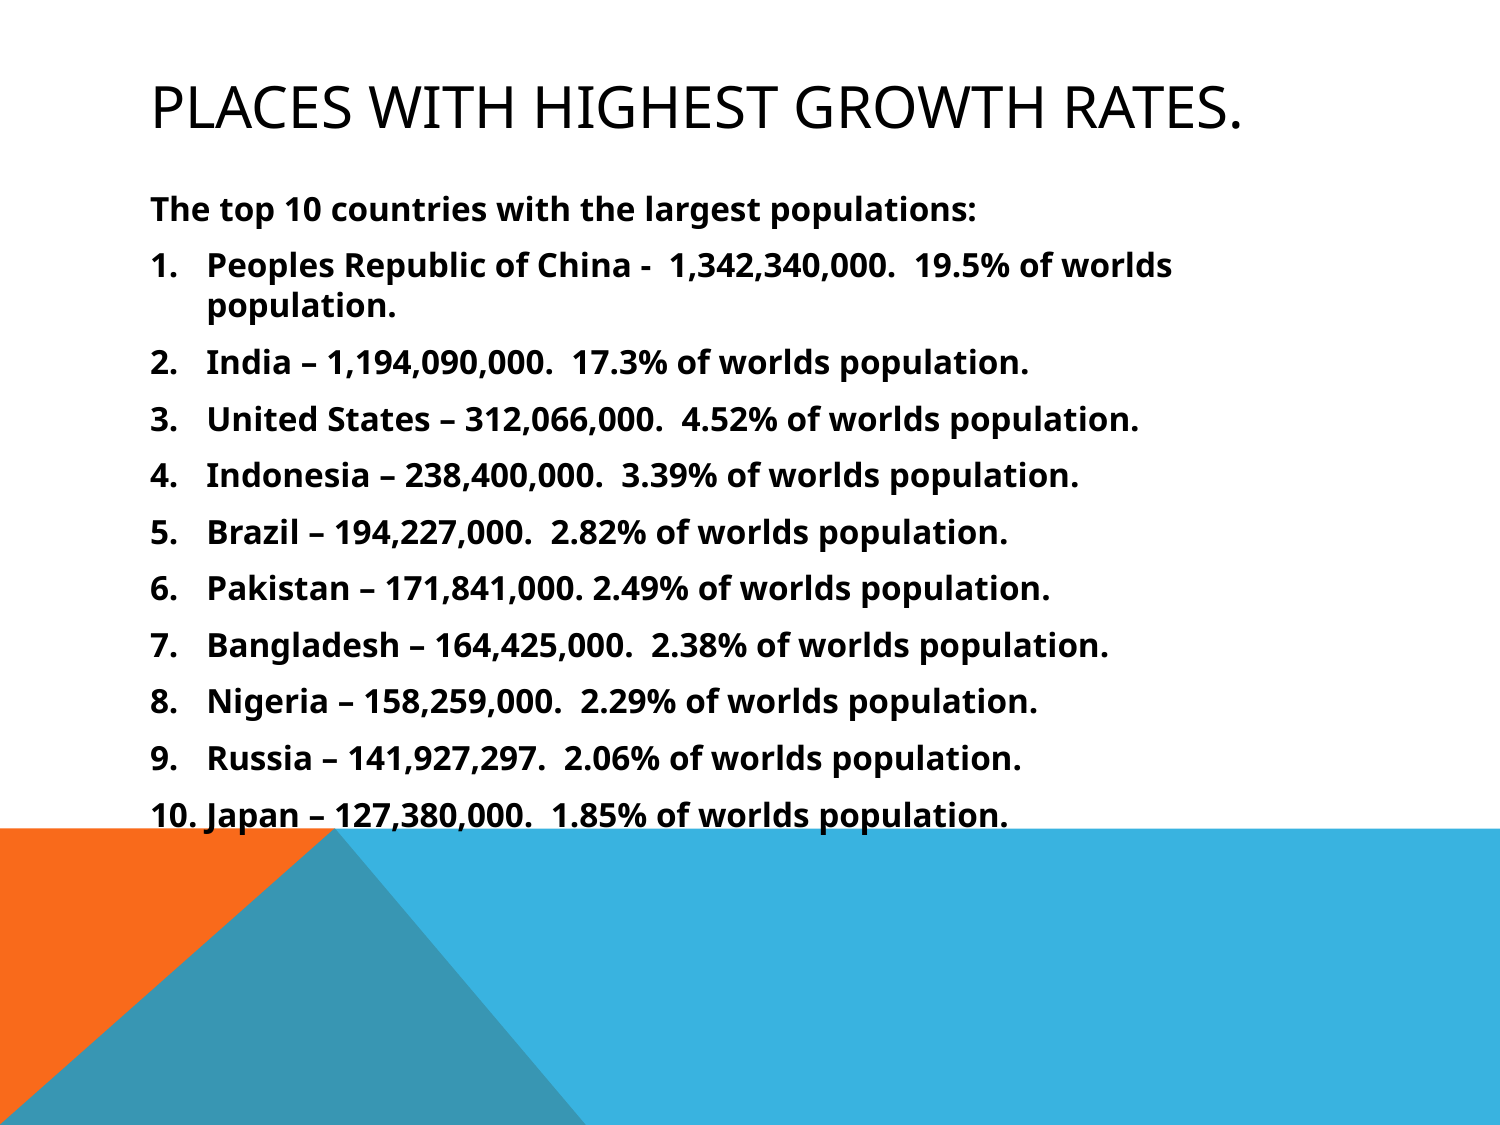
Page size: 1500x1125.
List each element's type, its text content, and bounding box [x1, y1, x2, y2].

title Places with highest growth rates. [135, 60, 1369, 150]
list The top 10 countries with the largest populations: Peoples Republic of China - 1,342,340,000. 19.5% of worlds population. India – 1,194,090,000. 17.3% of worlds population. United States – 312,066,000. 4.52% of worlds population. Indonesia – 238,400,000. 3.39% of worlds population. Brazil – 194,227,000. 2.82% of worlds population. Pakistan – 171,841,000. 2.49% of worlds population. Bangladesh – 164,425,000. 2.38% of worlds population. Nigeria – 158,259,000. 2.29% of worlds population. Russia – 141,927,297. 2.06% of worlds population. Japan – 127,380,000. 1.85% of worlds population. [135, 180, 1369, 827]
